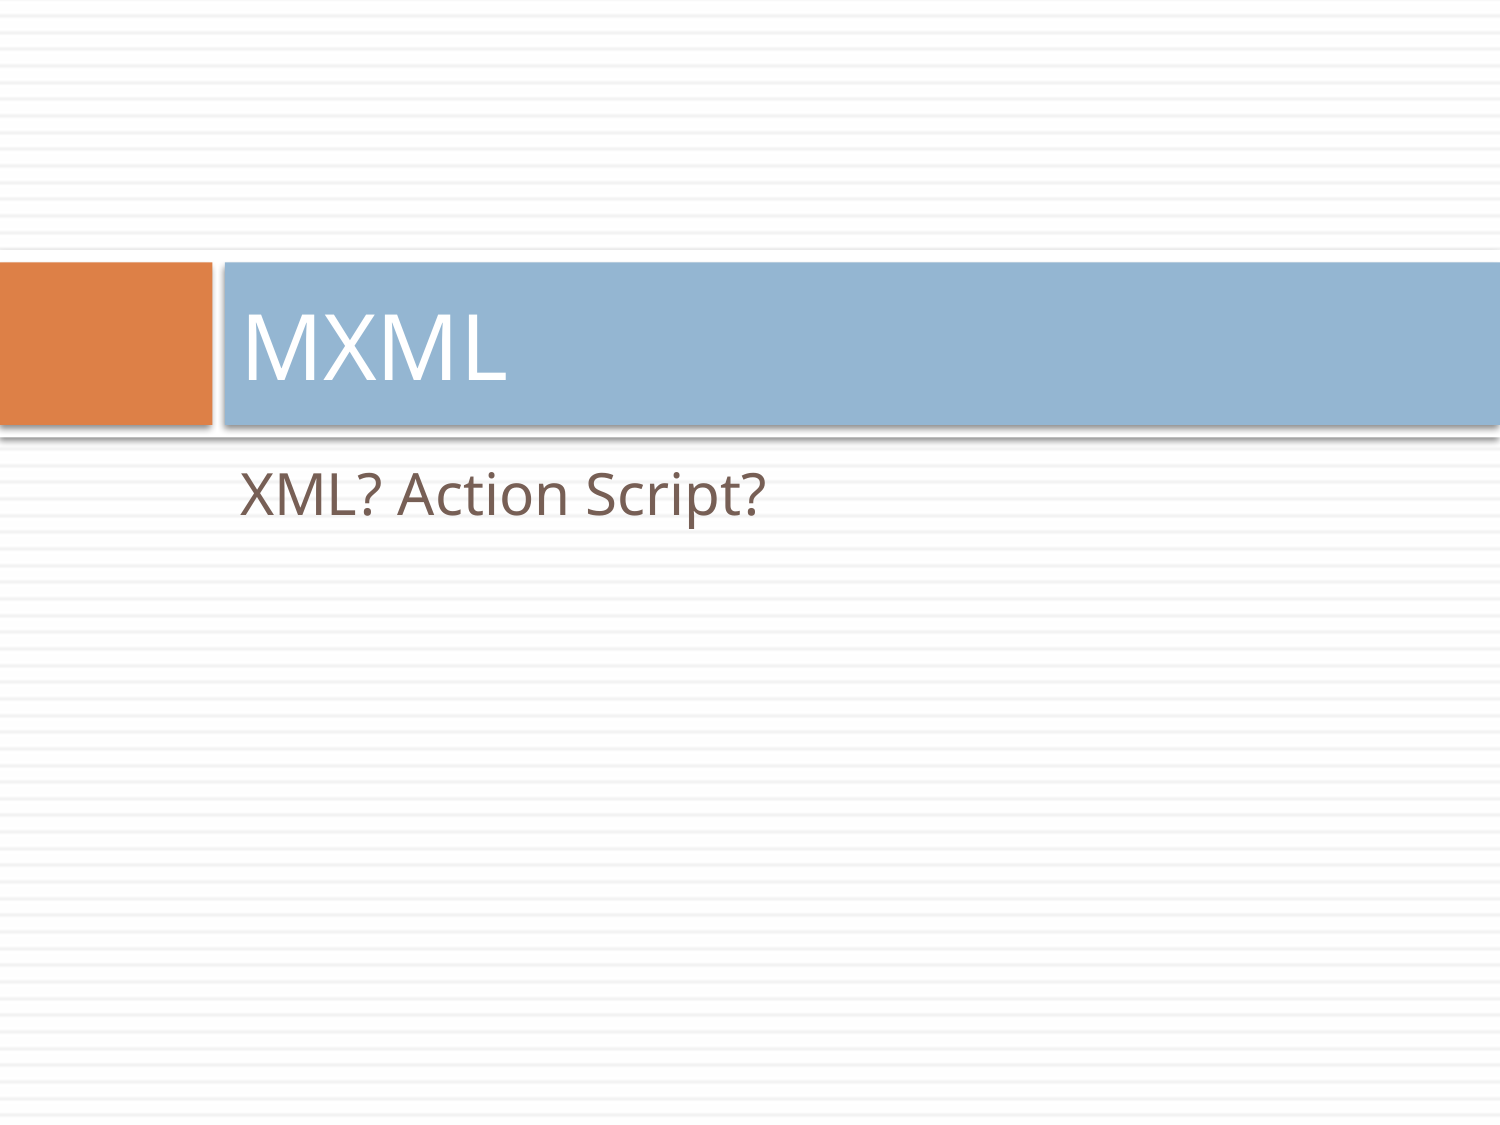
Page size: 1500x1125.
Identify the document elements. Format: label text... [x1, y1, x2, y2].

title MXML [224, 262, 1476, 426]
list XML? Action Script? [224, 449, 1394, 725]
